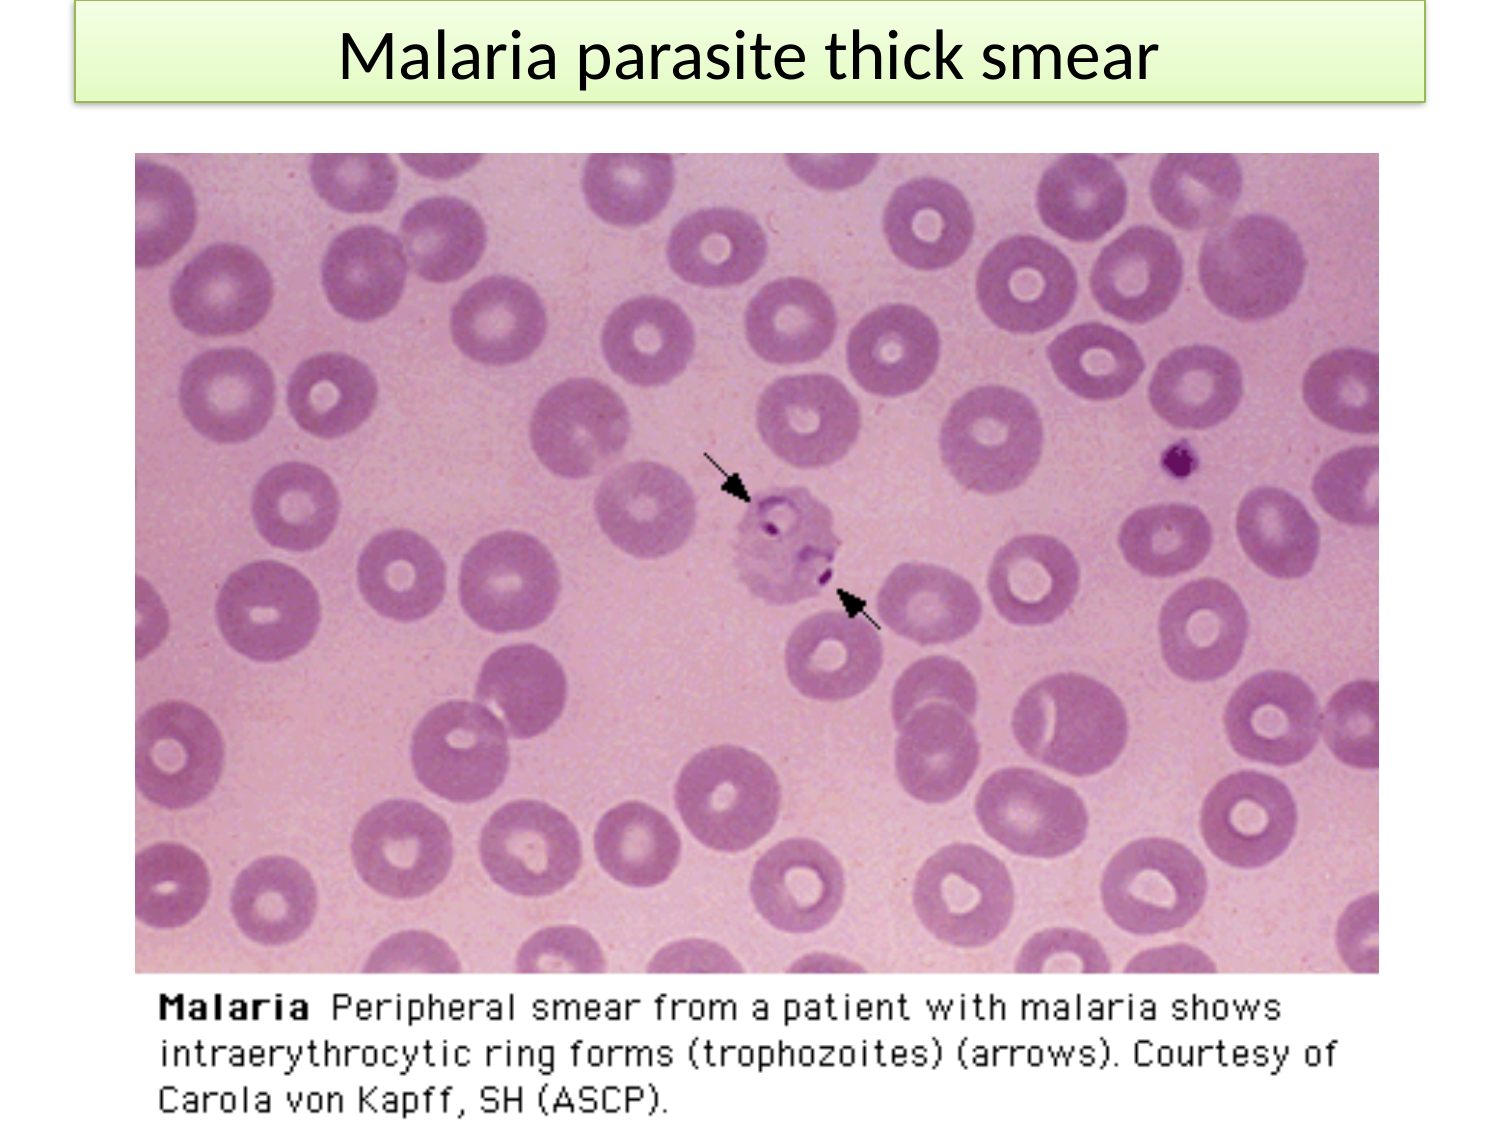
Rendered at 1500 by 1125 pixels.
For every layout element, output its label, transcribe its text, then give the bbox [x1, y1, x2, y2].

title Malaria parasite thick smear [74, 0, 1426, 103]
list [135, 153, 1379, 1125]
